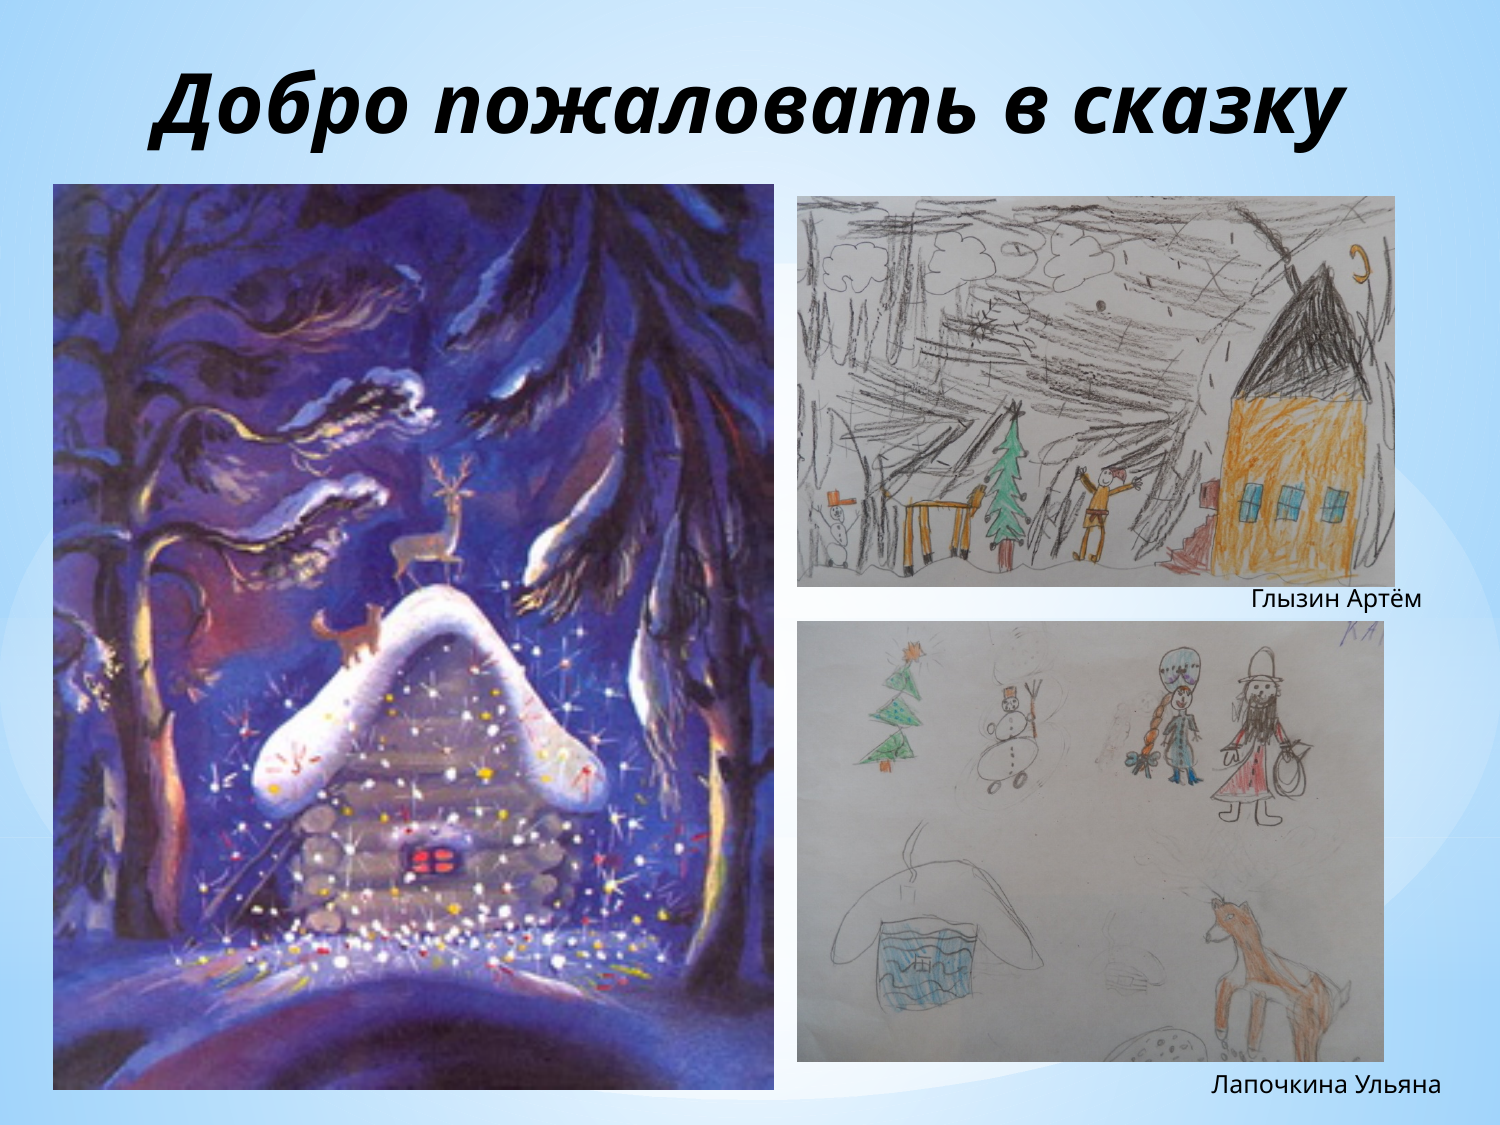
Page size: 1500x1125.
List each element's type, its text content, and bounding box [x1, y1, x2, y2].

text_box Добро пожаловать в сказку [41, 42, 1459, 196]
text_box Лапочкина Ульяна [1196, 1060, 1457, 1106]
picture [796, 621, 1385, 1062]
text_box Глызин Артём [1236, 575, 1438, 620]
picture [52, 184, 774, 1090]
picture [796, 196, 1396, 587]
